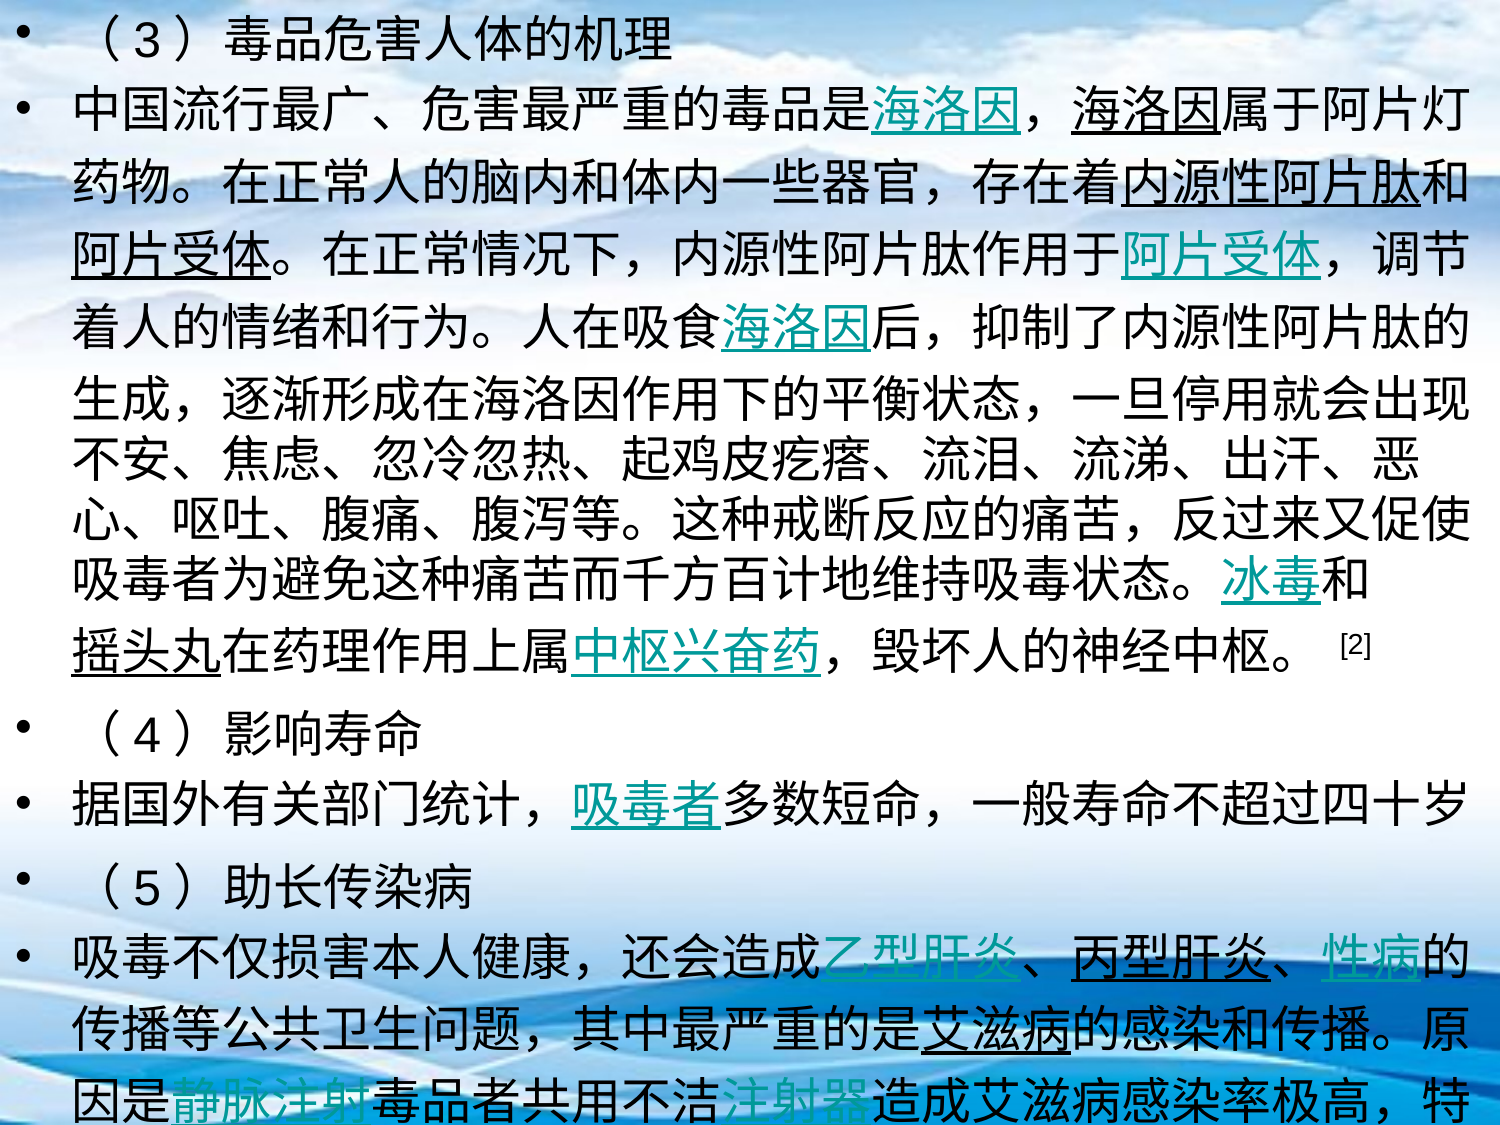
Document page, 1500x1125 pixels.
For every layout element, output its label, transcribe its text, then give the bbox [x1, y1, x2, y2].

list （3）毒品危害人体的机理 中国流行最广、危害最严重的毒品是海洛因，海洛因属于阿片灯药物。在正常人的脑内和体内一些器官，存在着内源性阿片肽和阿片受体。在正常情况下，内源性阿片肽作用于阿片受体，调节着人的情绪和行为。人在吸食海洛因后，抑制了内源性阿片肽的生成，逐渐形成在海洛因作用下的平衡状态，一旦停用就会出现不安、焦虑、忽冷忽热、起鸡皮疙瘩、流泪、流涕、出汗、恶心、呕吐、腹痛、腹泻等。这种戒断反应的痛苦，反过来又促使吸毒者为避免这种痛苦而千方百计地维持吸毒状态。冰毒和摇头丸在药理作用上属中枢兴奋药，毁坏人的神经中枢。 [2] （4）影响寿命 据国外有关部门统计，吸毒者多数短命，一般寿命不超过四十岁 （5）助长传染病 吸毒不仅损害本人健康，还会造成乙型肝炎、丙型肝炎、性病的传播等公共卫生问题，其中最严重的是艾滋病的感染和传播。原因是静脉注射毒品者共用不洁注射器造成艾滋病感染率极高，特别是吸毒妇女，更是传播和感染艾滋病的高危人群，这是由于吸 [0, 0, 1500, 1125]
